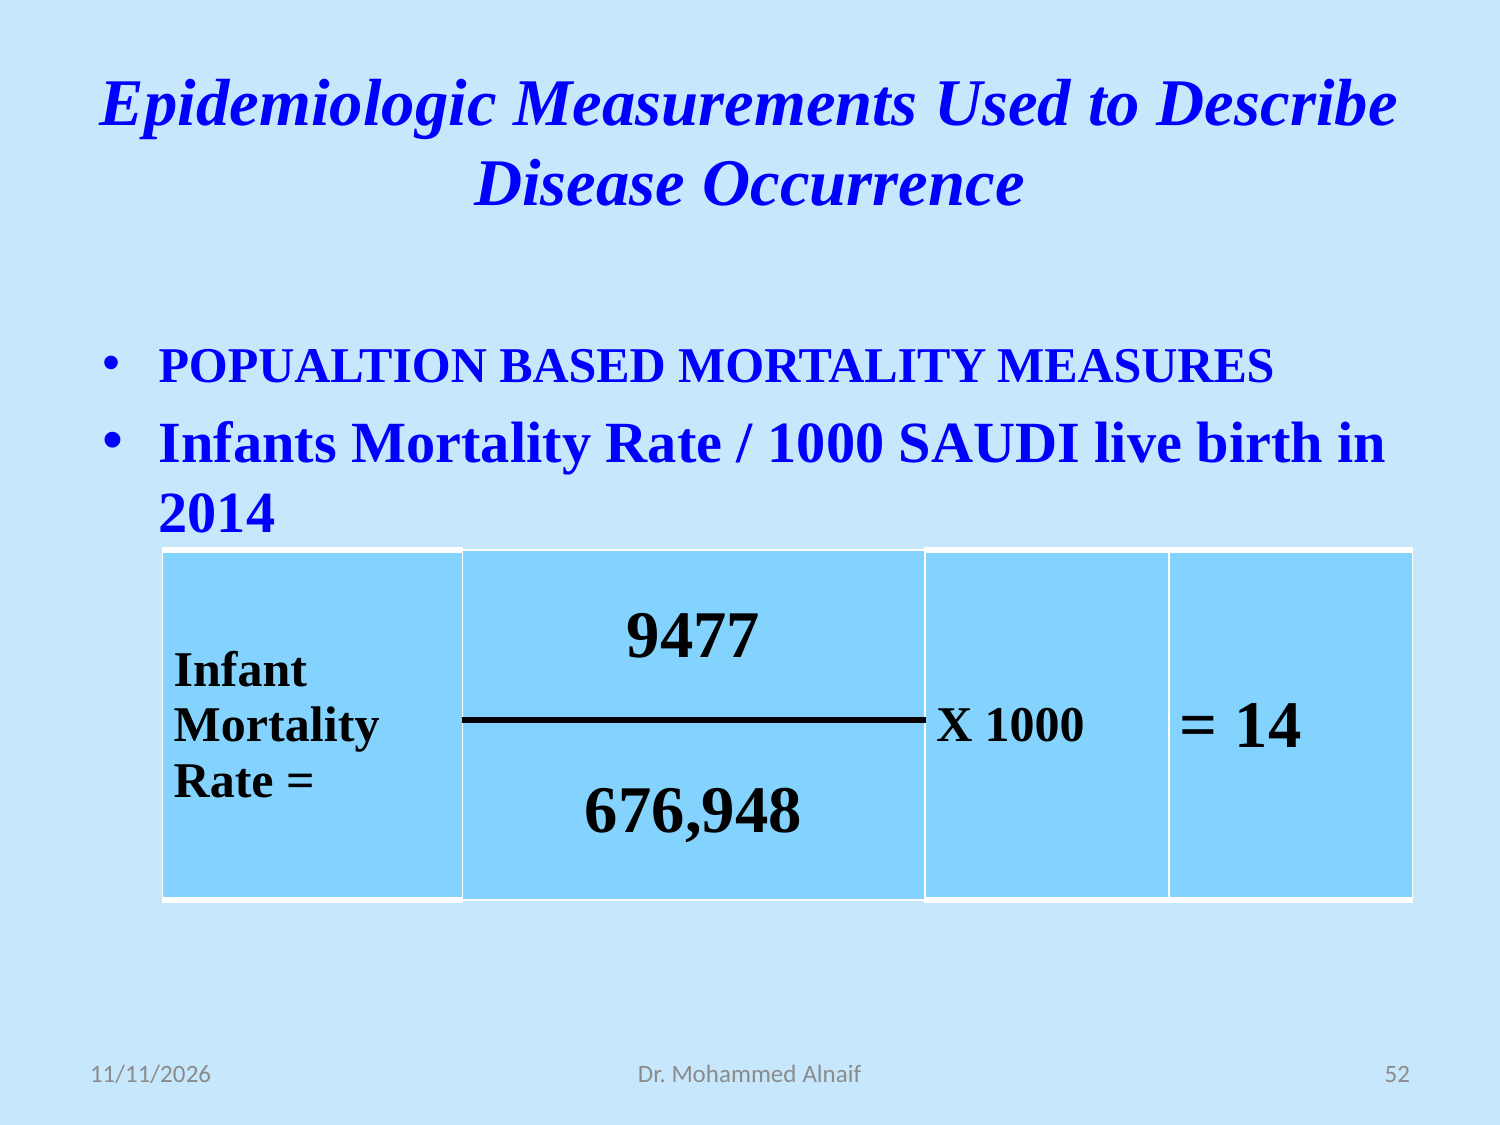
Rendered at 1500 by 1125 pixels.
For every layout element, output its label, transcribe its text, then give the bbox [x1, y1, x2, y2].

table_cell 676,948 [463, 723, 924, 899]
footer Dr. Mohammed Alnaif [512, 1042, 988, 1103]
text_box POPUALTION BASED MORTALITY MEASURES Infants Mortality Rate / 1000 SAUDI live birth in 2014 [87, 324, 1450, 1025]
table_header X 1000 [926, 553, 1168, 897]
table_header 9477 [463, 551, 924, 717]
table_header = 14 [1170, 553, 1412, 897]
slide_number 52 [1074, 1042, 1425, 1103]
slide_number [75, 1042, 425, 1103]
title Epidemiologic Measurements Used to Describe Disease Occurrence [75, 45, 1425, 233]
table_header Infant Mortality Rate = [163, 553, 462, 897]
